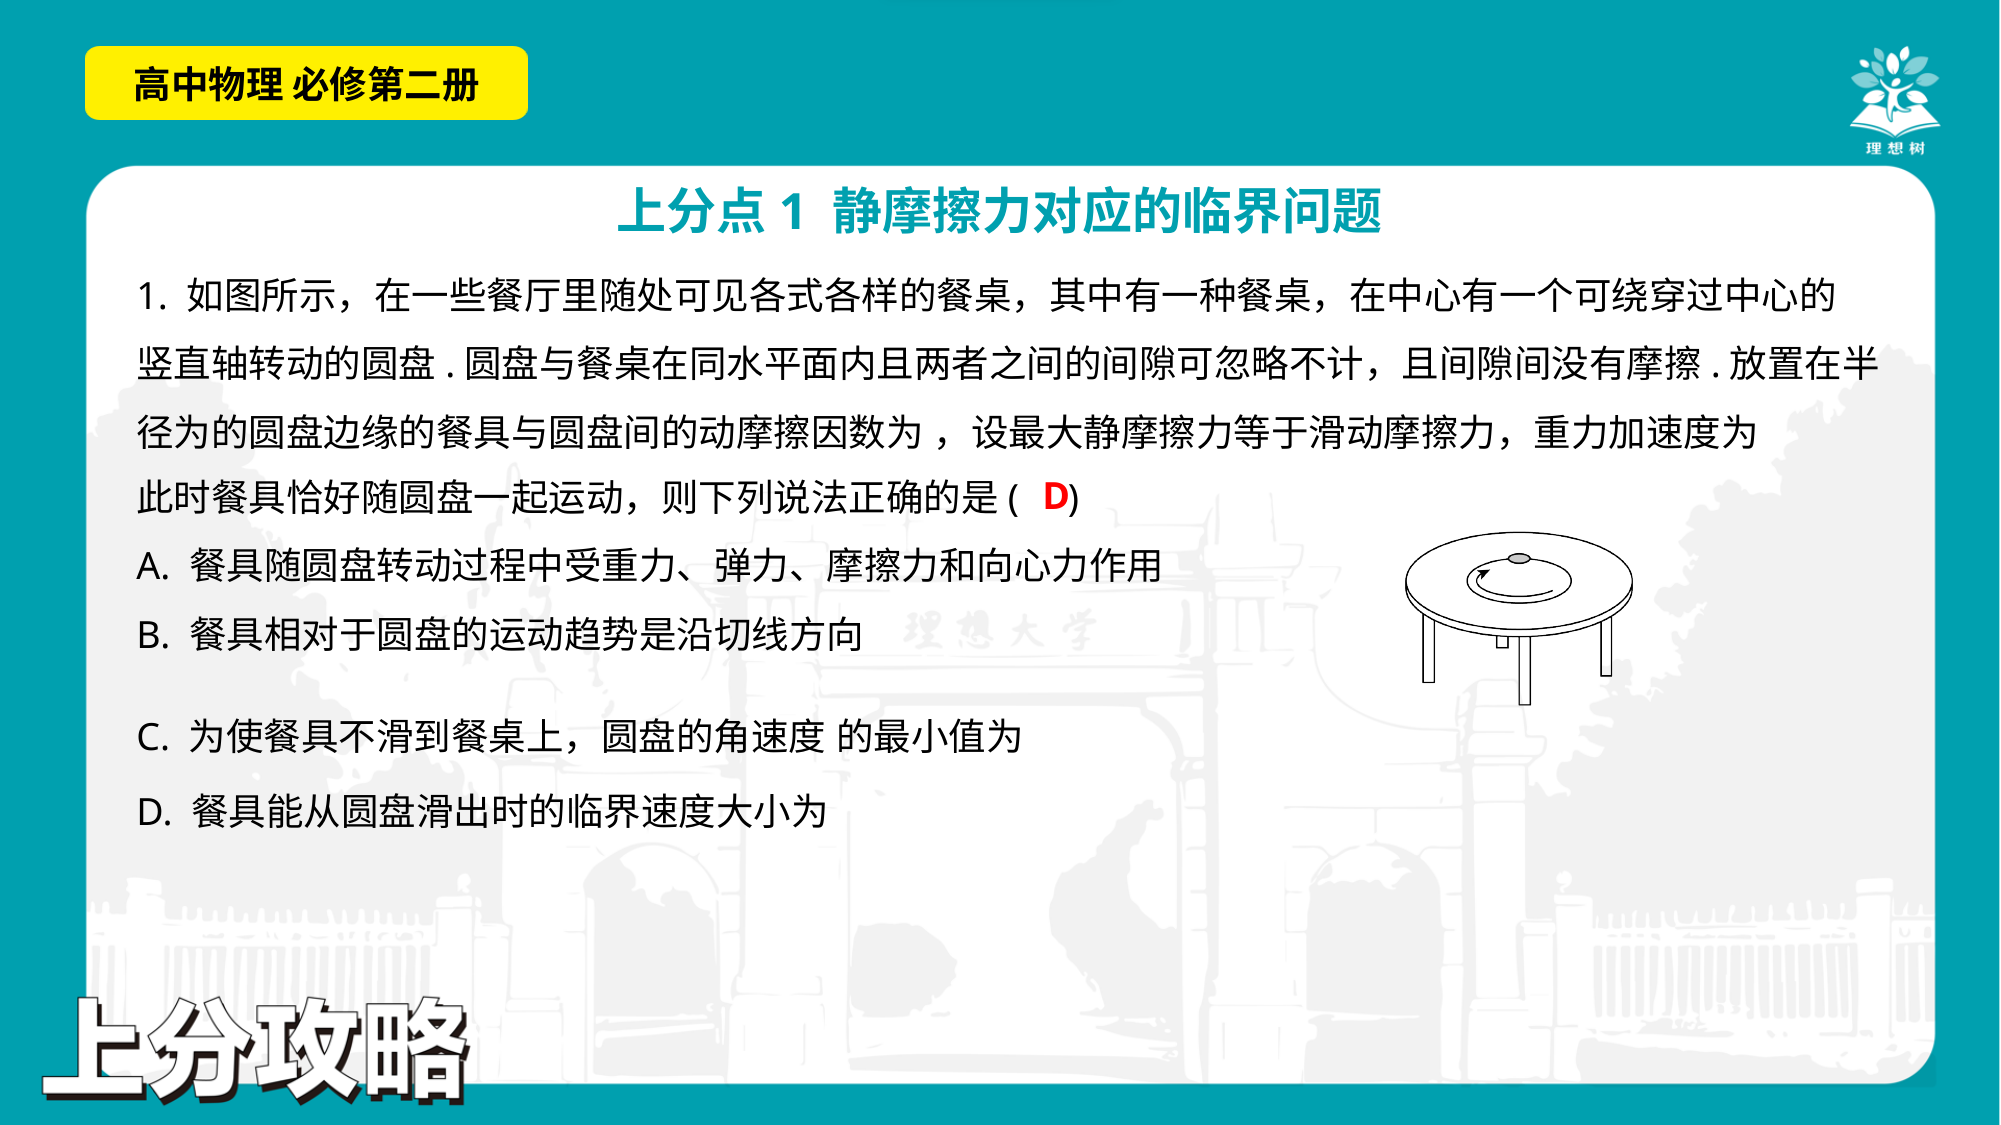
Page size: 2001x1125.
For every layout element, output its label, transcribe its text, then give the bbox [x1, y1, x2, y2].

picture [0, 0, 2000, 1125]
text_box D [1029, 452, 1084, 511]
